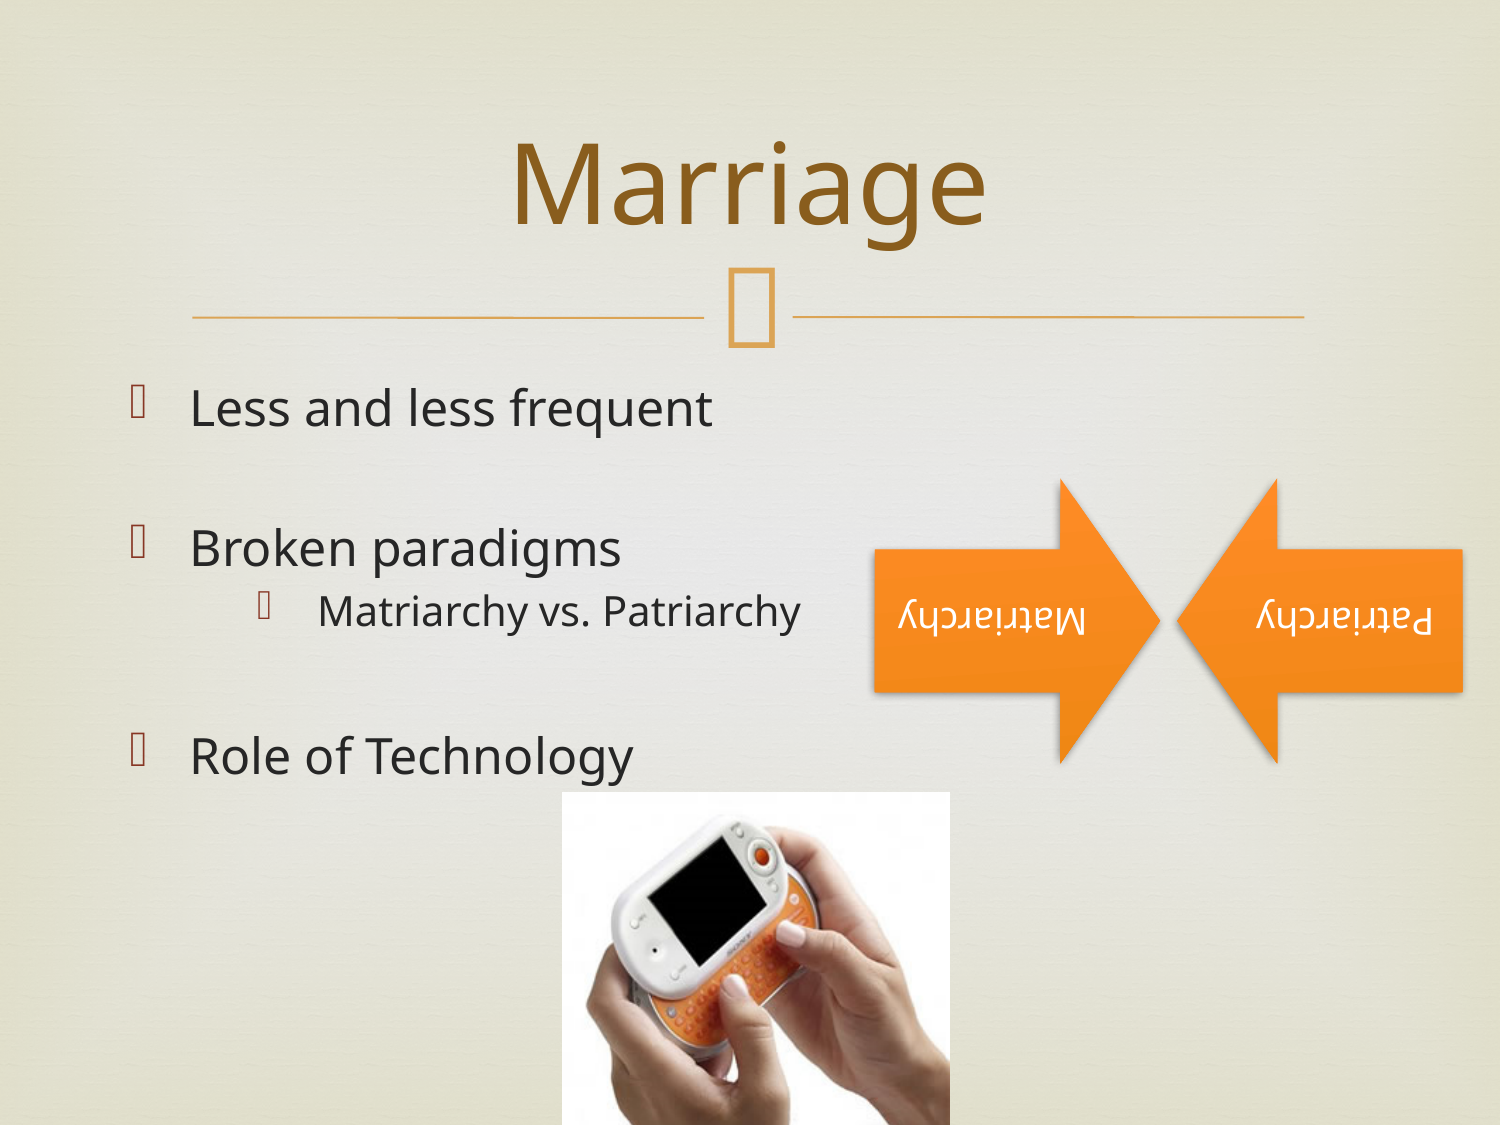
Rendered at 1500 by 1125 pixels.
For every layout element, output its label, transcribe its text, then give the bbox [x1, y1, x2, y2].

picture [561, 792, 951, 1125]
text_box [874, 449, 1463, 793]
title Marriage [112, 93, 1386, 267]
list Less and less frequent Broken paradigms Matriarchy vs. Patriarchy Role of Technology [114, 368, 1386, 1005]
